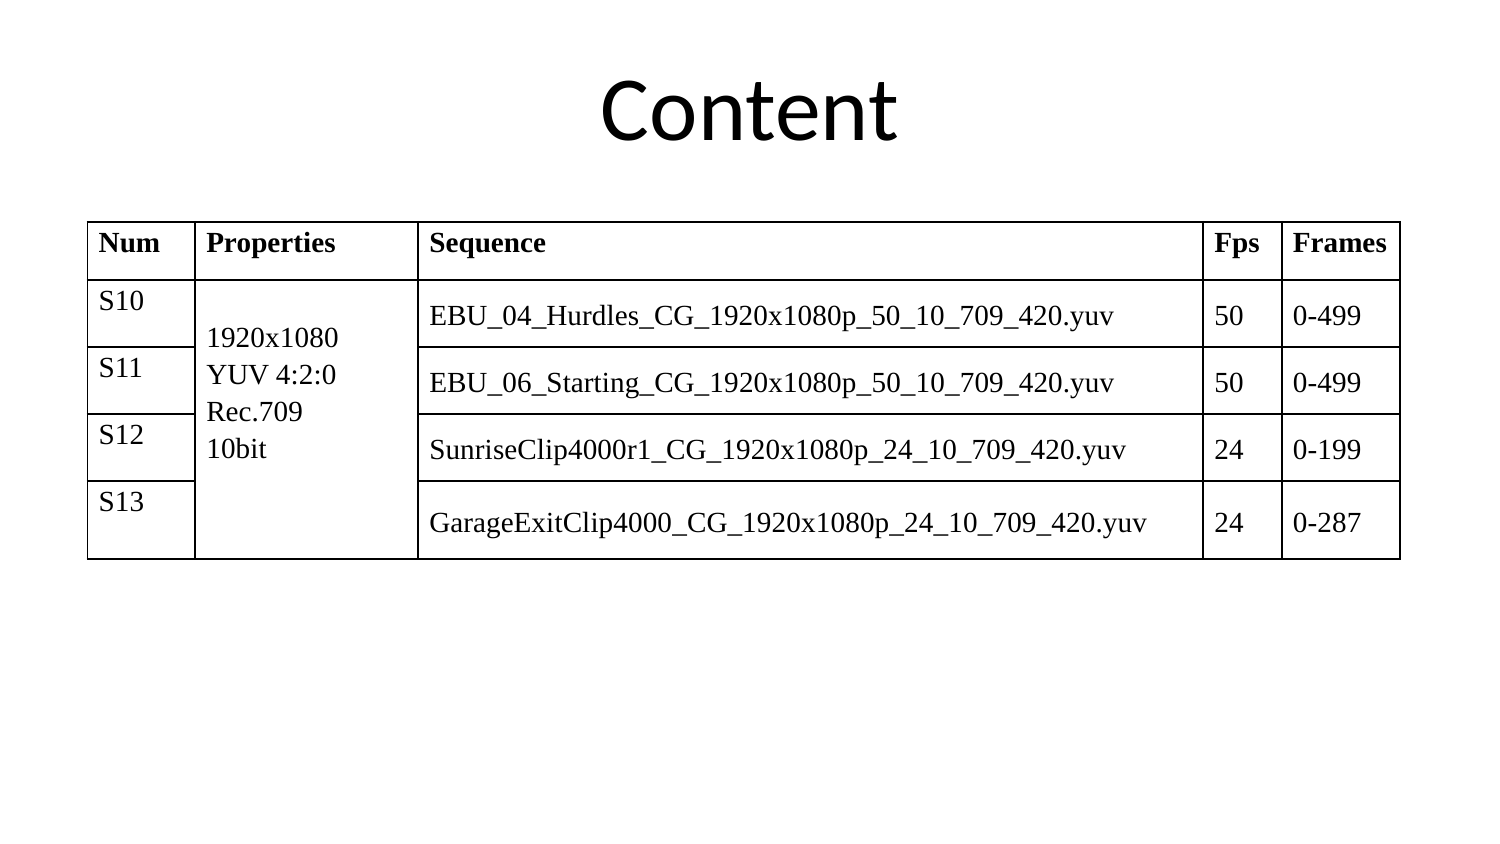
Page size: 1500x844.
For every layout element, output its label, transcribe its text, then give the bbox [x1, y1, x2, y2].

table_header Properties [196, 223, 417, 279]
table_cell EBU_06_Starting_CG_1920x1080p_50_10_709_420.yuv [419, 348, 1202, 413]
table_cell 24 [1204, 482, 1281, 558]
table_header Frames [1283, 223, 1399, 279]
table_cell 0-499 [1283, 348, 1399, 413]
table_cell 0-499 [1283, 281, 1399, 346]
table_header Sequence [419, 223, 1202, 279]
table_header Num [88, 223, 194, 279]
table_cell 1920x1080 YUV 4:2:0 Rec.709 10bit [196, 281, 417, 558]
table_cell 50 [1204, 281, 1281, 346]
table_cell S12 [88, 415, 194, 480]
table_cell 24 [1204, 415, 1281, 480]
table_cell GarageExitClip4000_CG_1920x1080p_24_10_709_420.yuv [419, 482, 1202, 558]
table_cell 50 [1204, 348, 1281, 413]
table_cell 0-199 [1283, 415, 1399, 480]
table_cell S13 [88, 482, 194, 558]
table_header Fps [1204, 223, 1281, 279]
table_cell S10 [88, 281, 194, 346]
title Content [75, 33, 1425, 175]
table_cell S11 [88, 348, 194, 413]
table_cell 0-287 [1283, 482, 1399, 558]
table_cell EBU_04_Hurdles_CG_1920x1080p_50_10_709_420.yuv [419, 281, 1202, 346]
table_cell SunriseClip4000r1_CG_1920x1080p_24_10_709_420.yuv [419, 415, 1202, 480]
